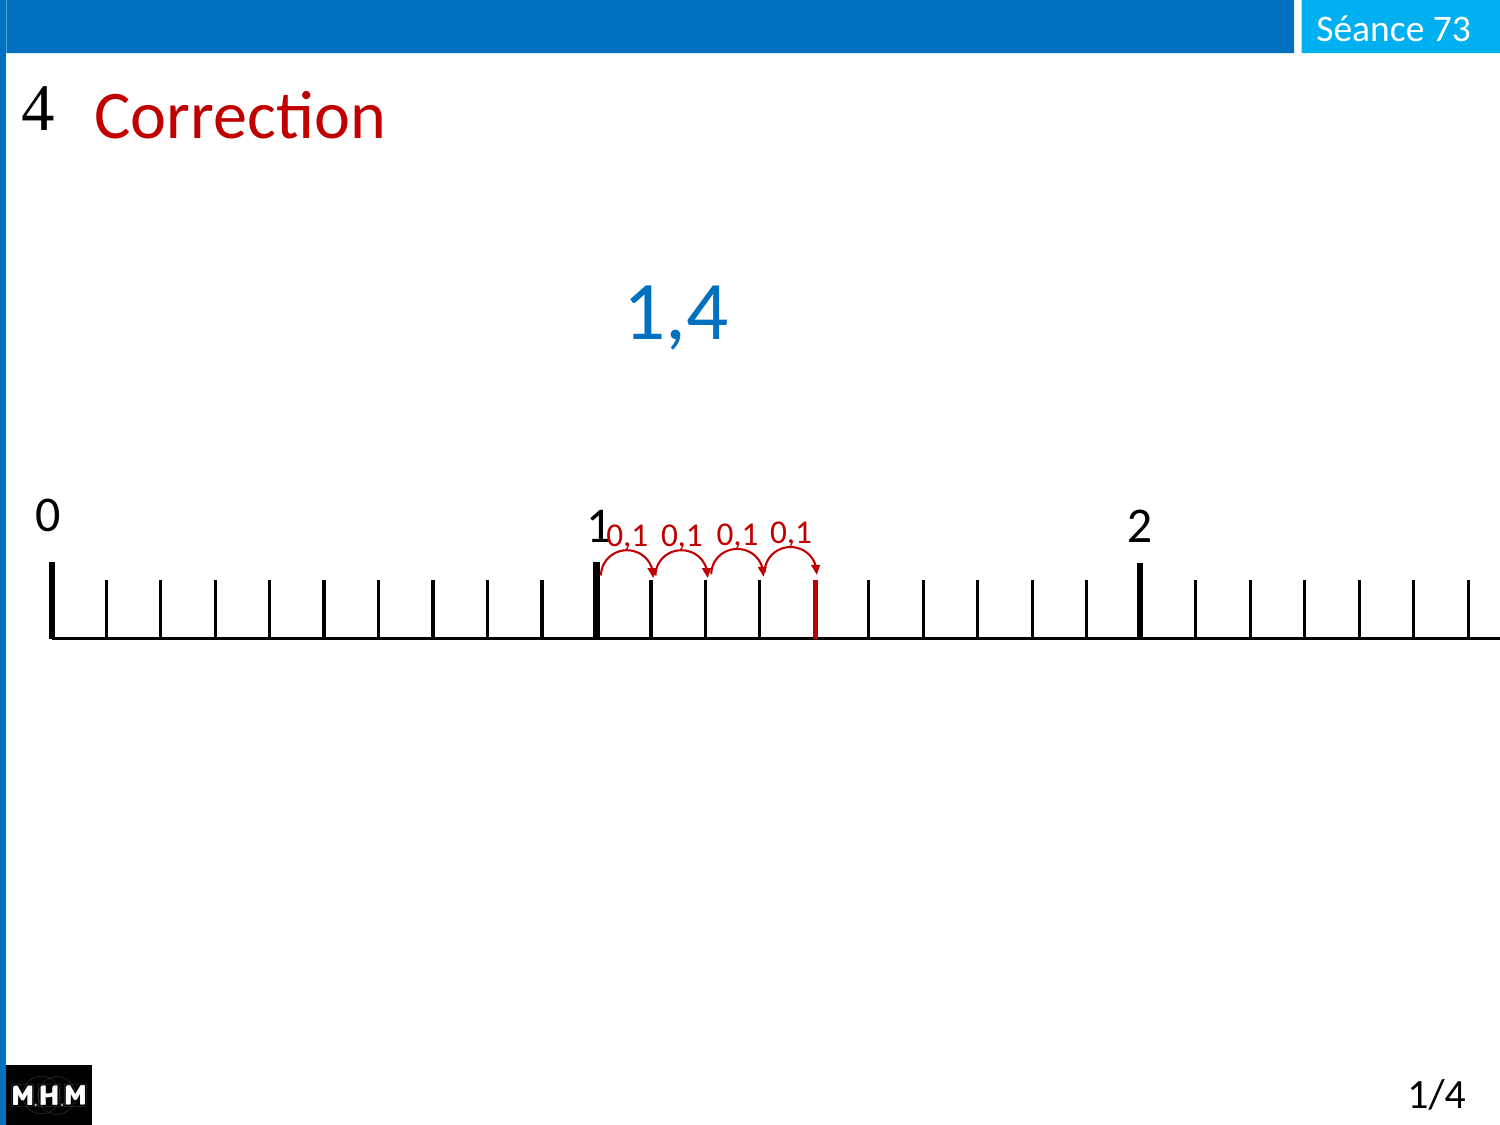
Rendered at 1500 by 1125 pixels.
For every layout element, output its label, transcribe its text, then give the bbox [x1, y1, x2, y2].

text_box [20, 474, 1500, 640]
picture [6, 1065, 92, 1125]
text_box 1,4 [608, 249, 815, 364]
list 1/4 [1373, 1064, 1500, 1125]
title Correction [79, 71, 1374, 161]
